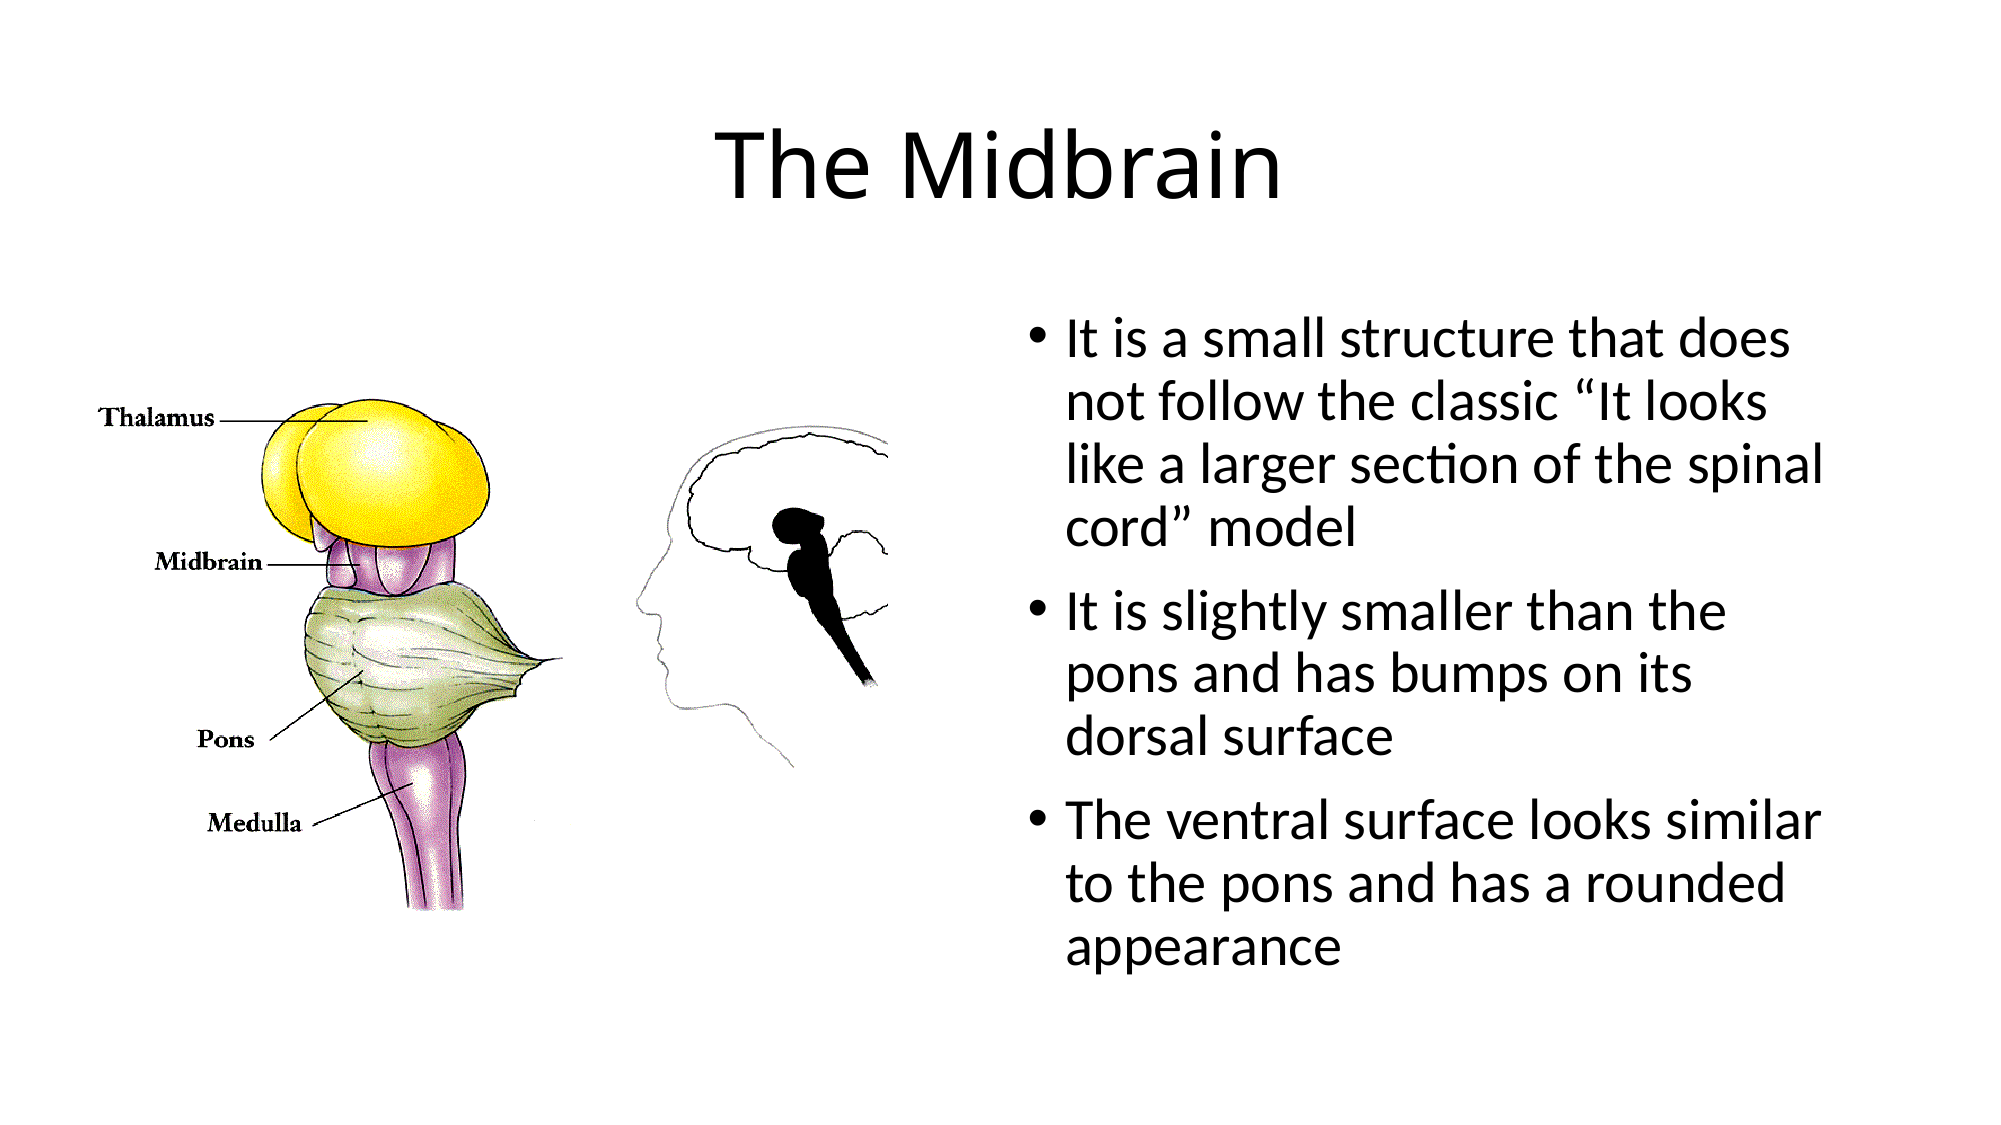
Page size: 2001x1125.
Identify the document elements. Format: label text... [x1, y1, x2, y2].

list It is a small structure that does not follow the classic “It looks like a larger section of the spinal cord” model It is slightly smaller than the pons and has bumps on its dorsal surface The ventral surface looks similar to the pons and has a rounded appearance [1012, 299, 1863, 1014]
picture [93, 390, 950, 922]
title The Midbrain [137, 59, 1863, 278]
